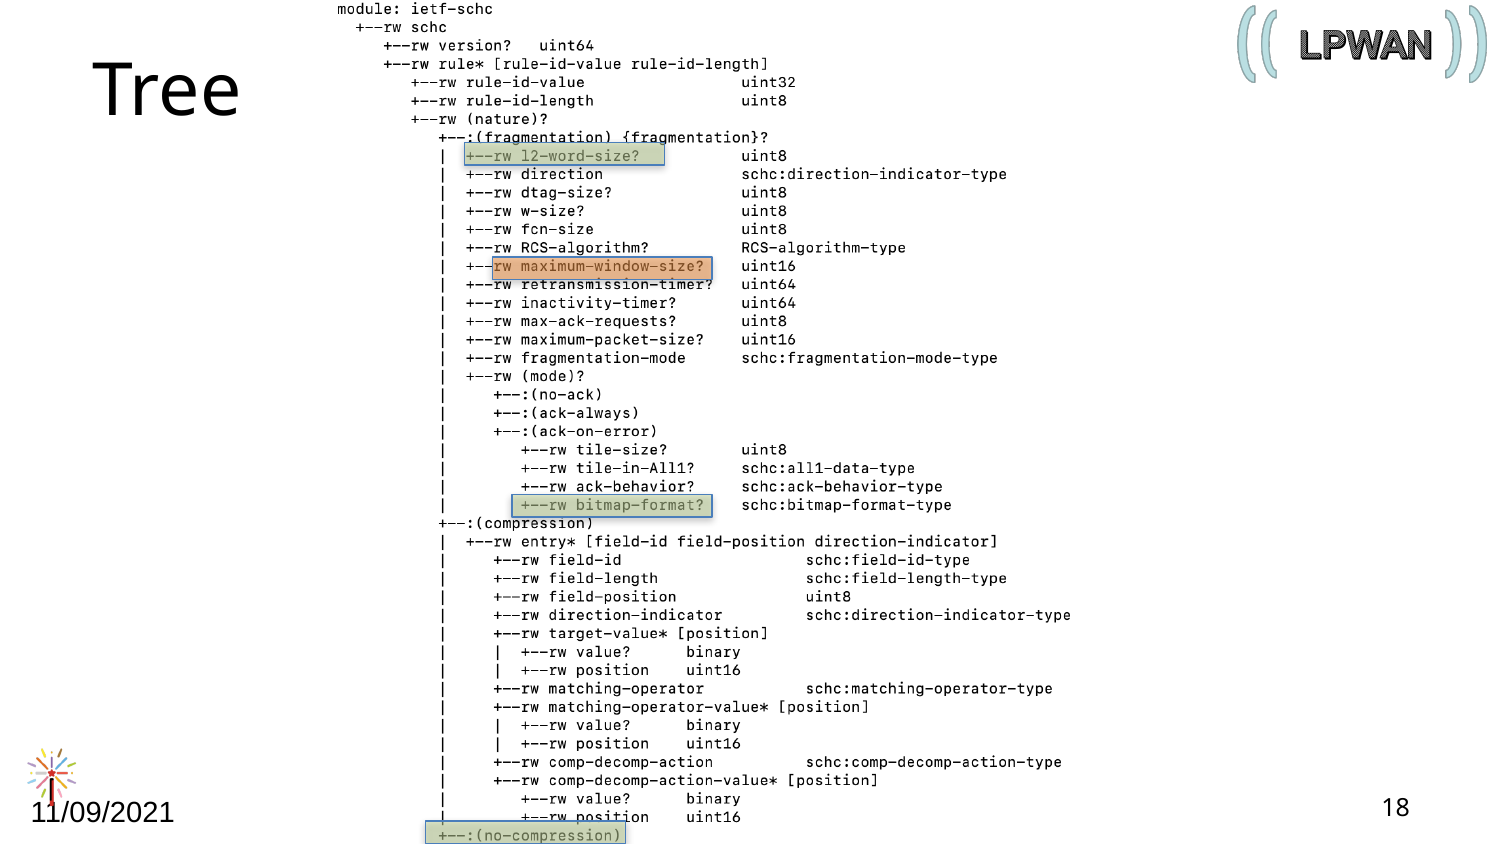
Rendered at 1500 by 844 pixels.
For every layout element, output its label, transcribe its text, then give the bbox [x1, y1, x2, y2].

picture [333, 0, 1167, 844]
picture [1237, 5, 1487, 83]
title Tree [75, 33, 260, 139]
picture [15, 739, 88, 813]
slide_number 18 [1286, 785, 1425, 831]
